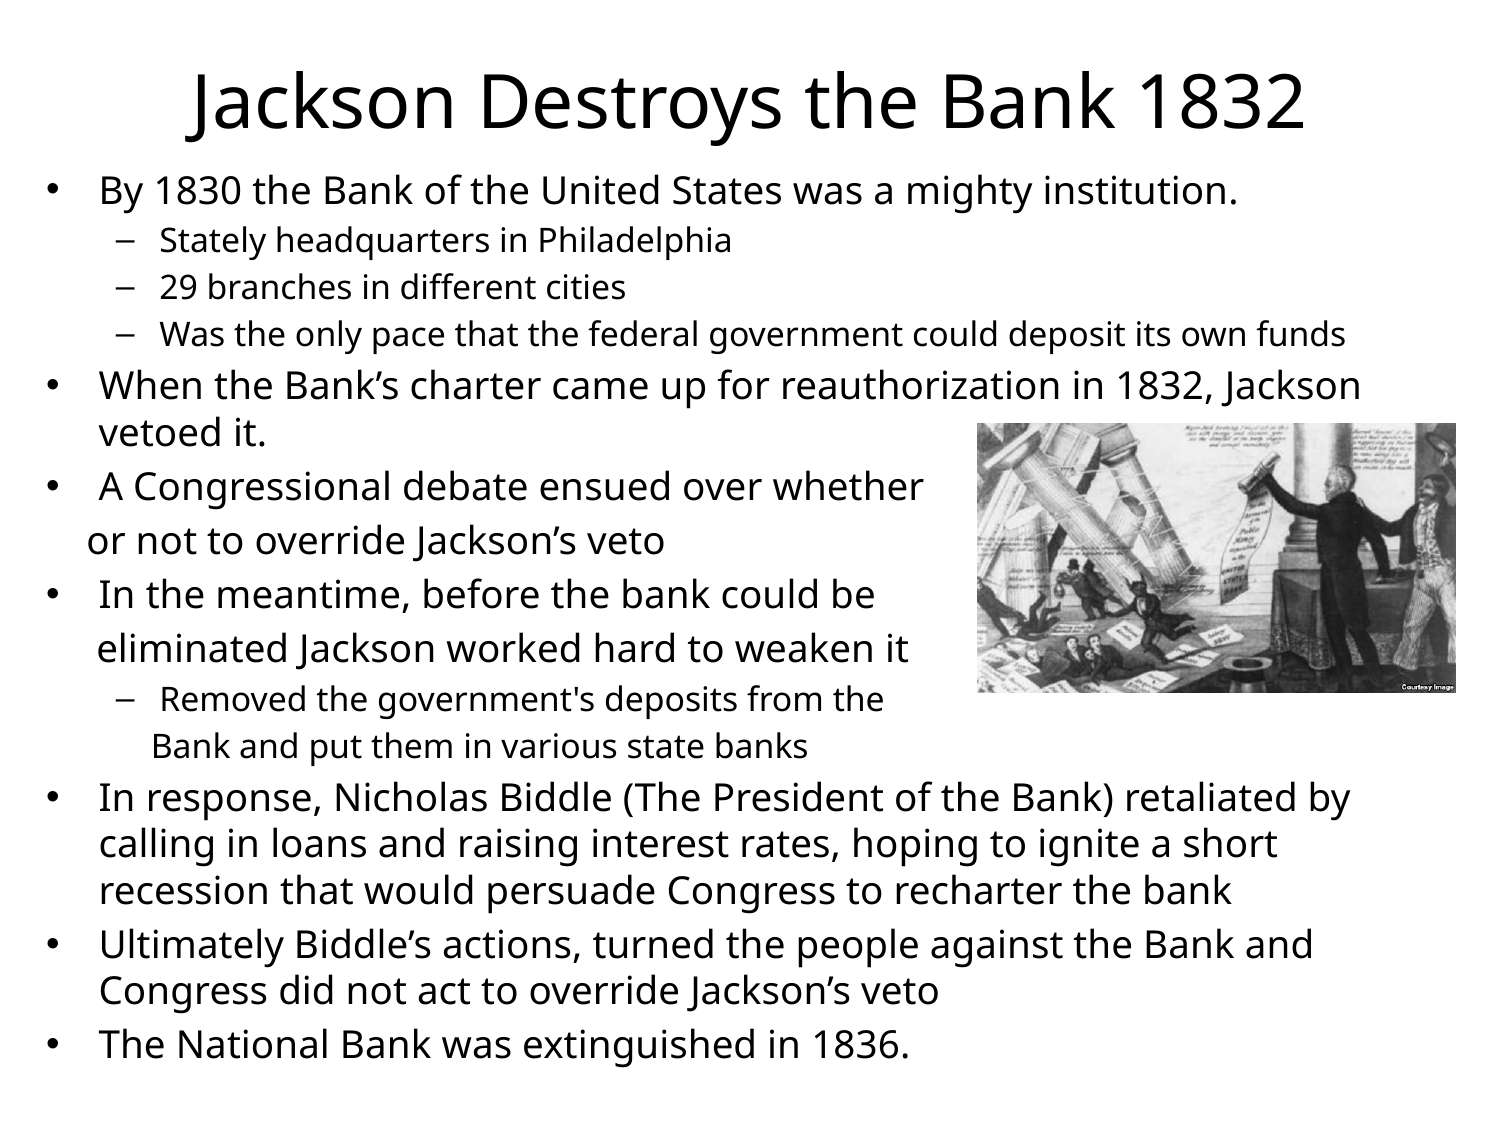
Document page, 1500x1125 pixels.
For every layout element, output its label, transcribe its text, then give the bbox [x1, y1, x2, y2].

list By 1830 the Bank of the United States was a mighty institution. Stately headquarters in Philadelphia 29 branches in different cities Was the only pace that the federal government could deposit its own funds When the Bank’s charter came up for reauthorization in 1832, Jackson vetoed it. A Congressional debate ensued over whether or not to override Jackson’s veto In the meantime, before the bank could be eliminated Jackson worked hard to weaken it Removed the government's deposits from the Bank and put them in various state banks In response, Nicholas Biddle (The President of the Bank) retaliated by calling in loans and raising interest rates, hoping to ignite a short recession that would persuade Congress to recharter the bank Ultimately Biddle’s actions, turned the people against the Bank and Congress did not act to override Jackson’s veto The National Bank was extinguished in 1836. [31, 157, 1456, 1086]
picture [976, 423, 1456, 693]
title Jackson Destroys the Bank 1832 [75, 4, 1425, 157]
